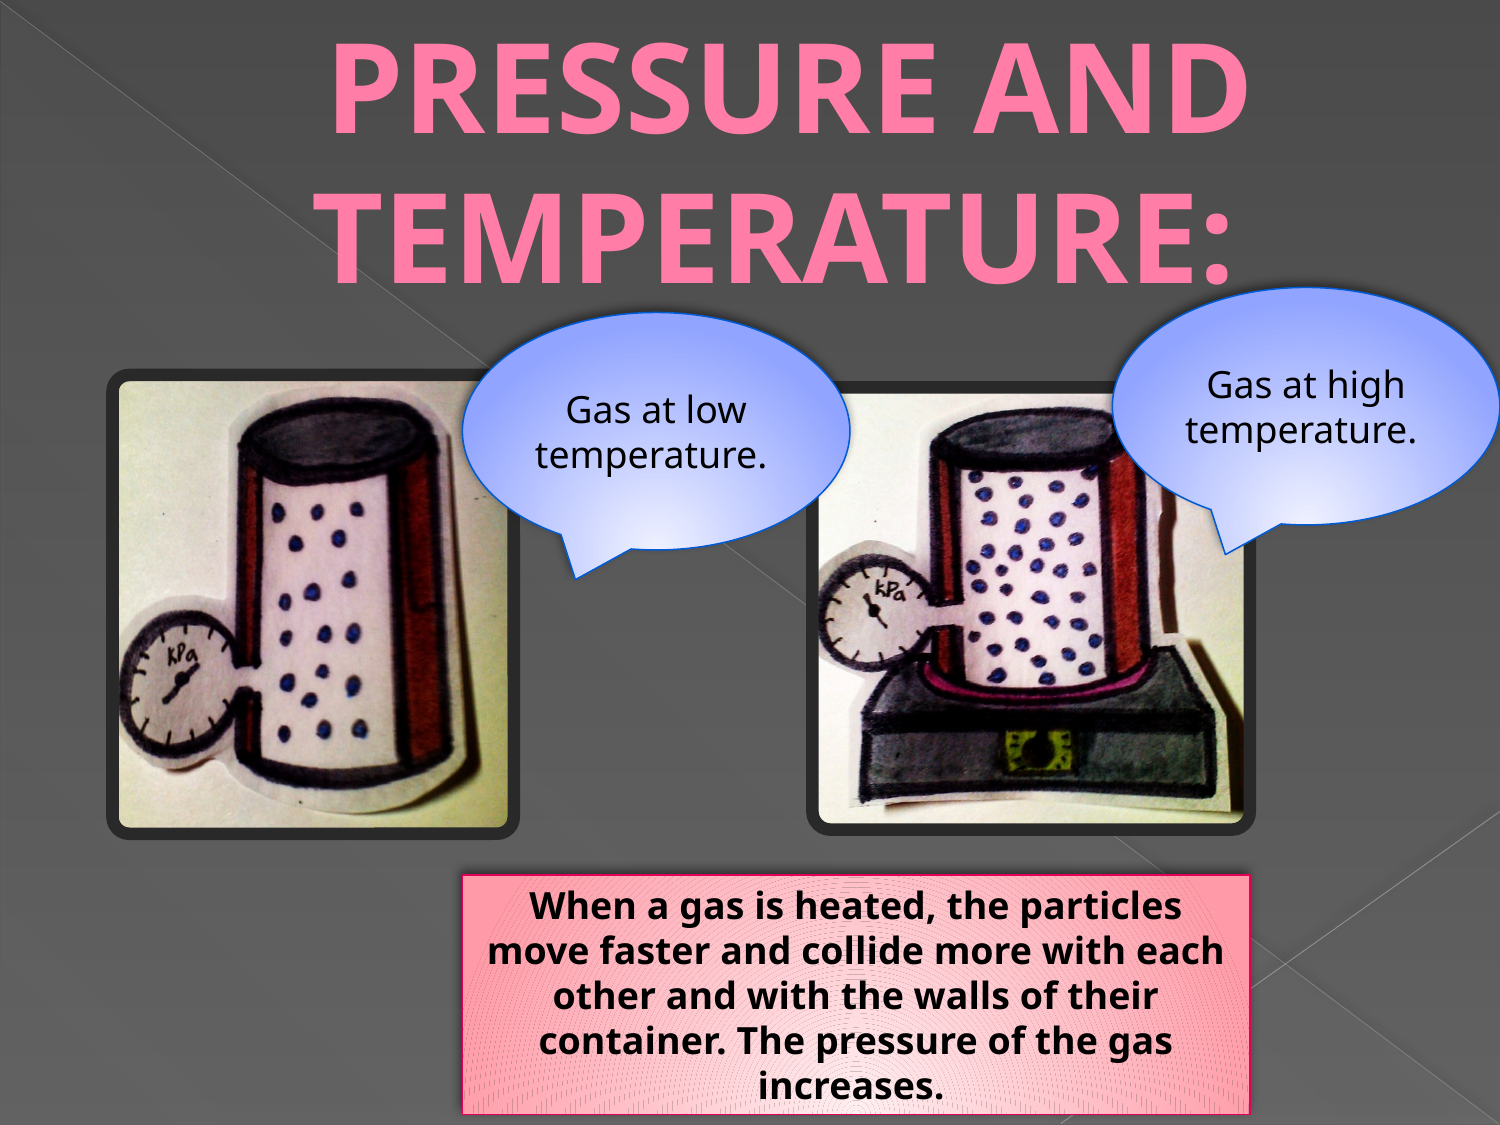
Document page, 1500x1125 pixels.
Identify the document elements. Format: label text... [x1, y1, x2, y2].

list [112, 374, 514, 835]
title PRESSURE AND TEMPERATURE: [75, 43, 1425, 274]
text_box When a gas is heated, the particles move faster and collide more with each other and with the walls of their container. The pressure of the gas increases. [462, 874, 1251, 1115]
text_box Gas at low temperature. [497, 311, 828, 581]
text_box Gas at high temperature. [1118, 286, 1500, 540]
picture [812, 387, 1251, 830]
